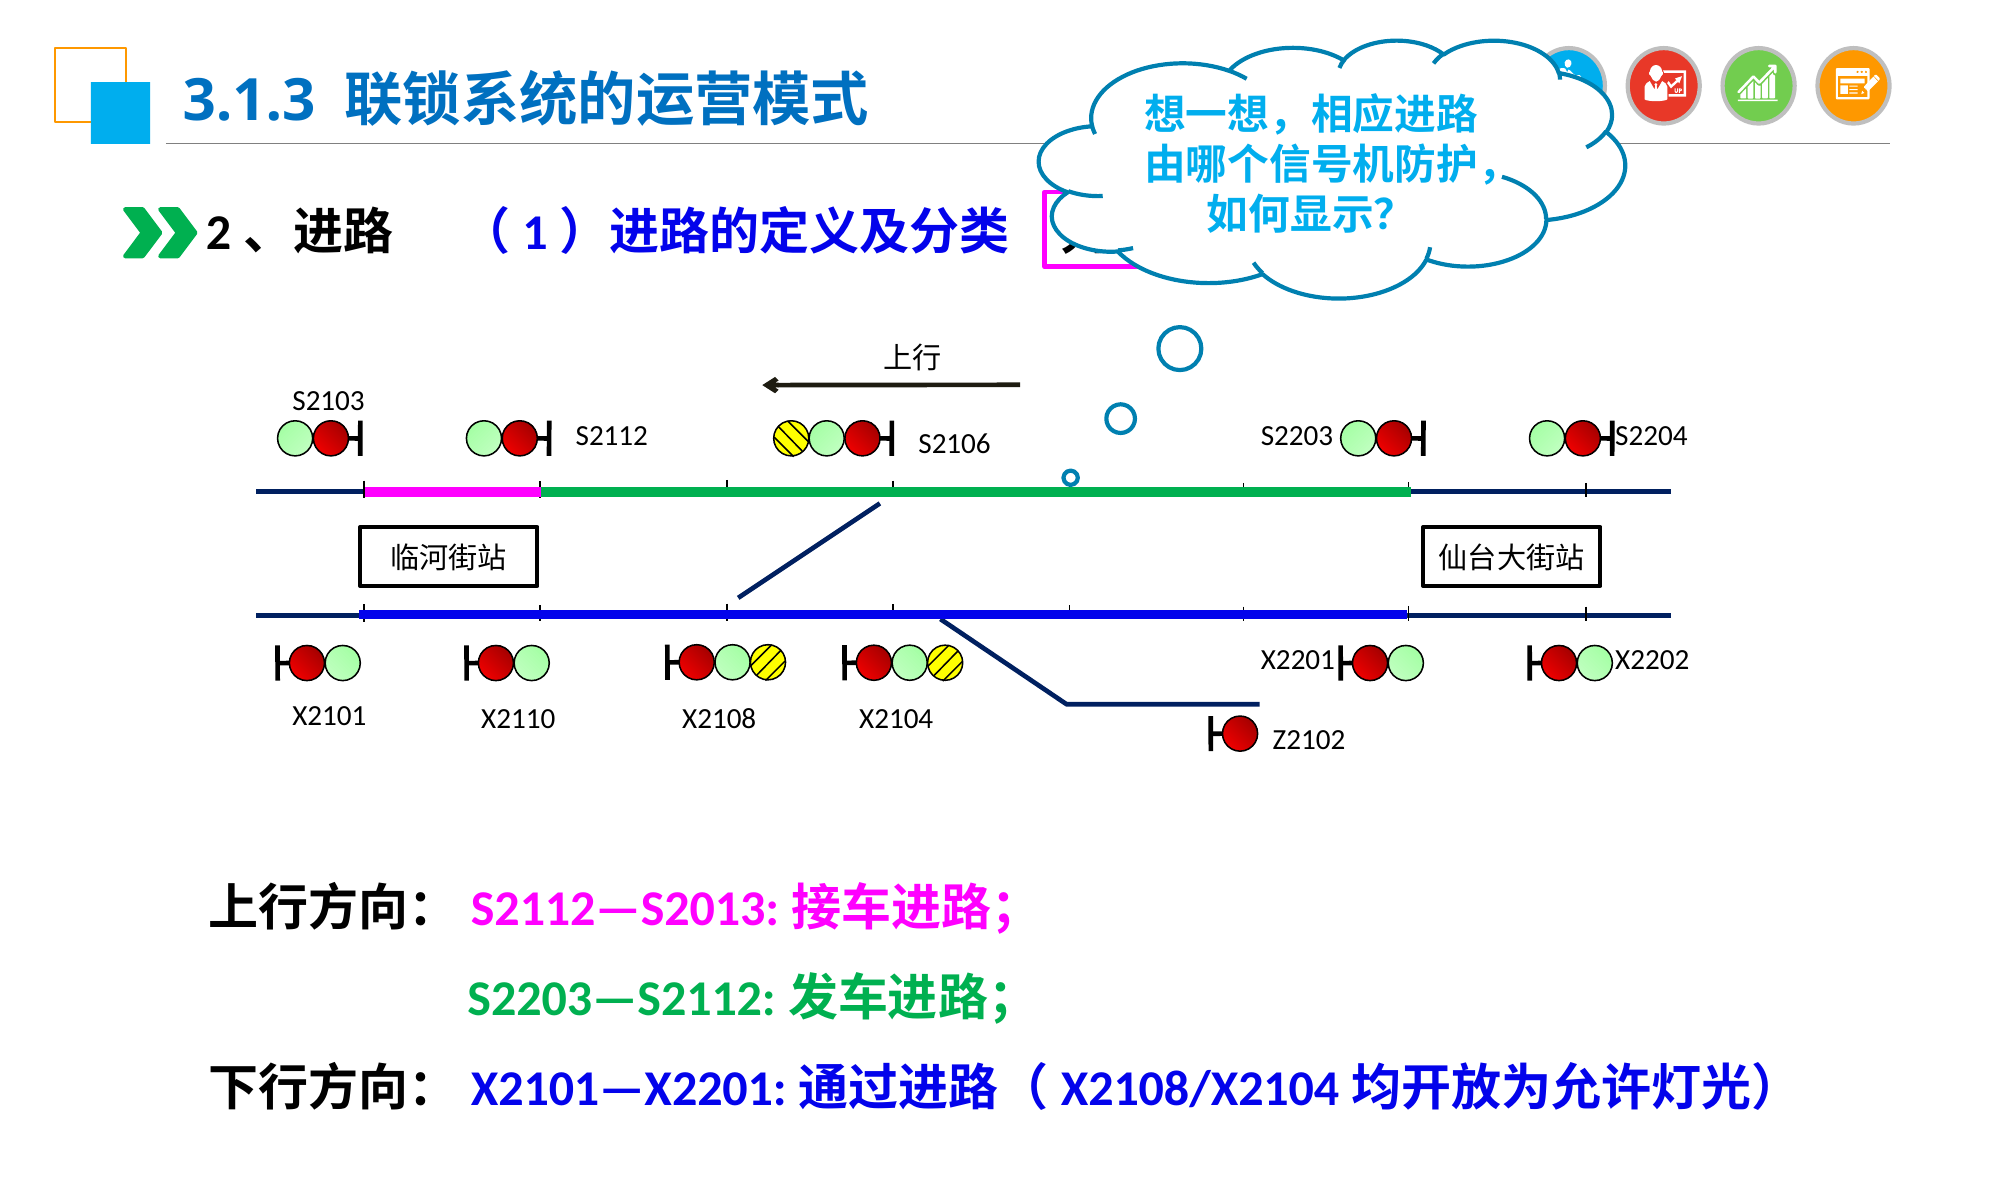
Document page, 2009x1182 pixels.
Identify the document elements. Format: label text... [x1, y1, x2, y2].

text_box 上行方向：S2112—S2013:接车进路； S2203—S2112:发车进路； 下行方向：X2101—X2201:通过进路（X2108/X2104均开放为允许灯光） [193, 838, 1817, 1123]
text_box 想一想，相应进路由哪个信号机防护，如何显示？ [1036, 38, 1628, 301]
text_box （1）进路的定义及分类 [445, 192, 1025, 267]
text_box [124, 191, 404, 269]
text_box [147, 309, 1708, 764]
text_box 3.1.3 联锁系统的运营模式 [162, 51, 890, 142]
text_box 列车进路 [1044, 192, 1132, 267]
